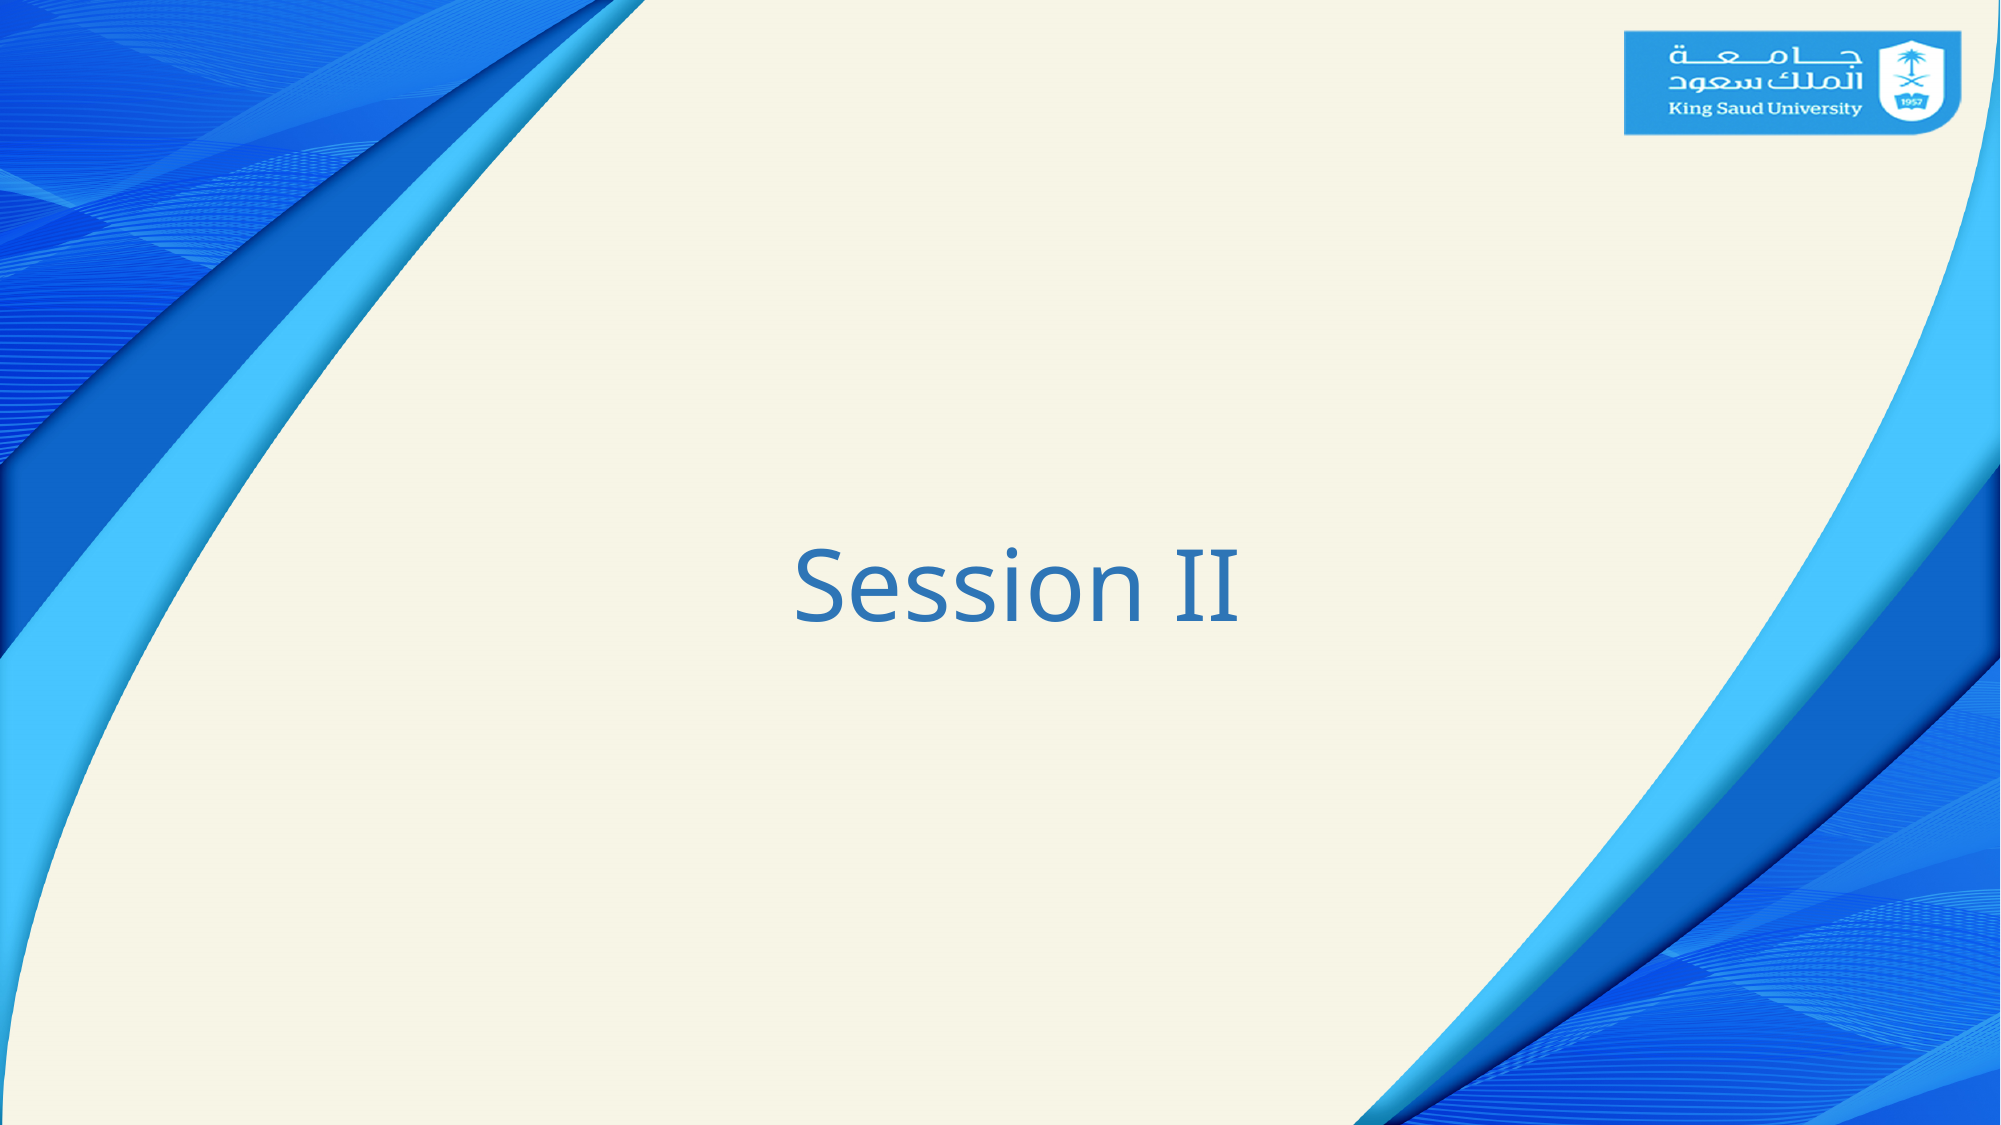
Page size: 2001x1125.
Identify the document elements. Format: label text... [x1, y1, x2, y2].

picture [0, 0, 2001, 1125]
title Session II [250, 487, 1751, 651]
